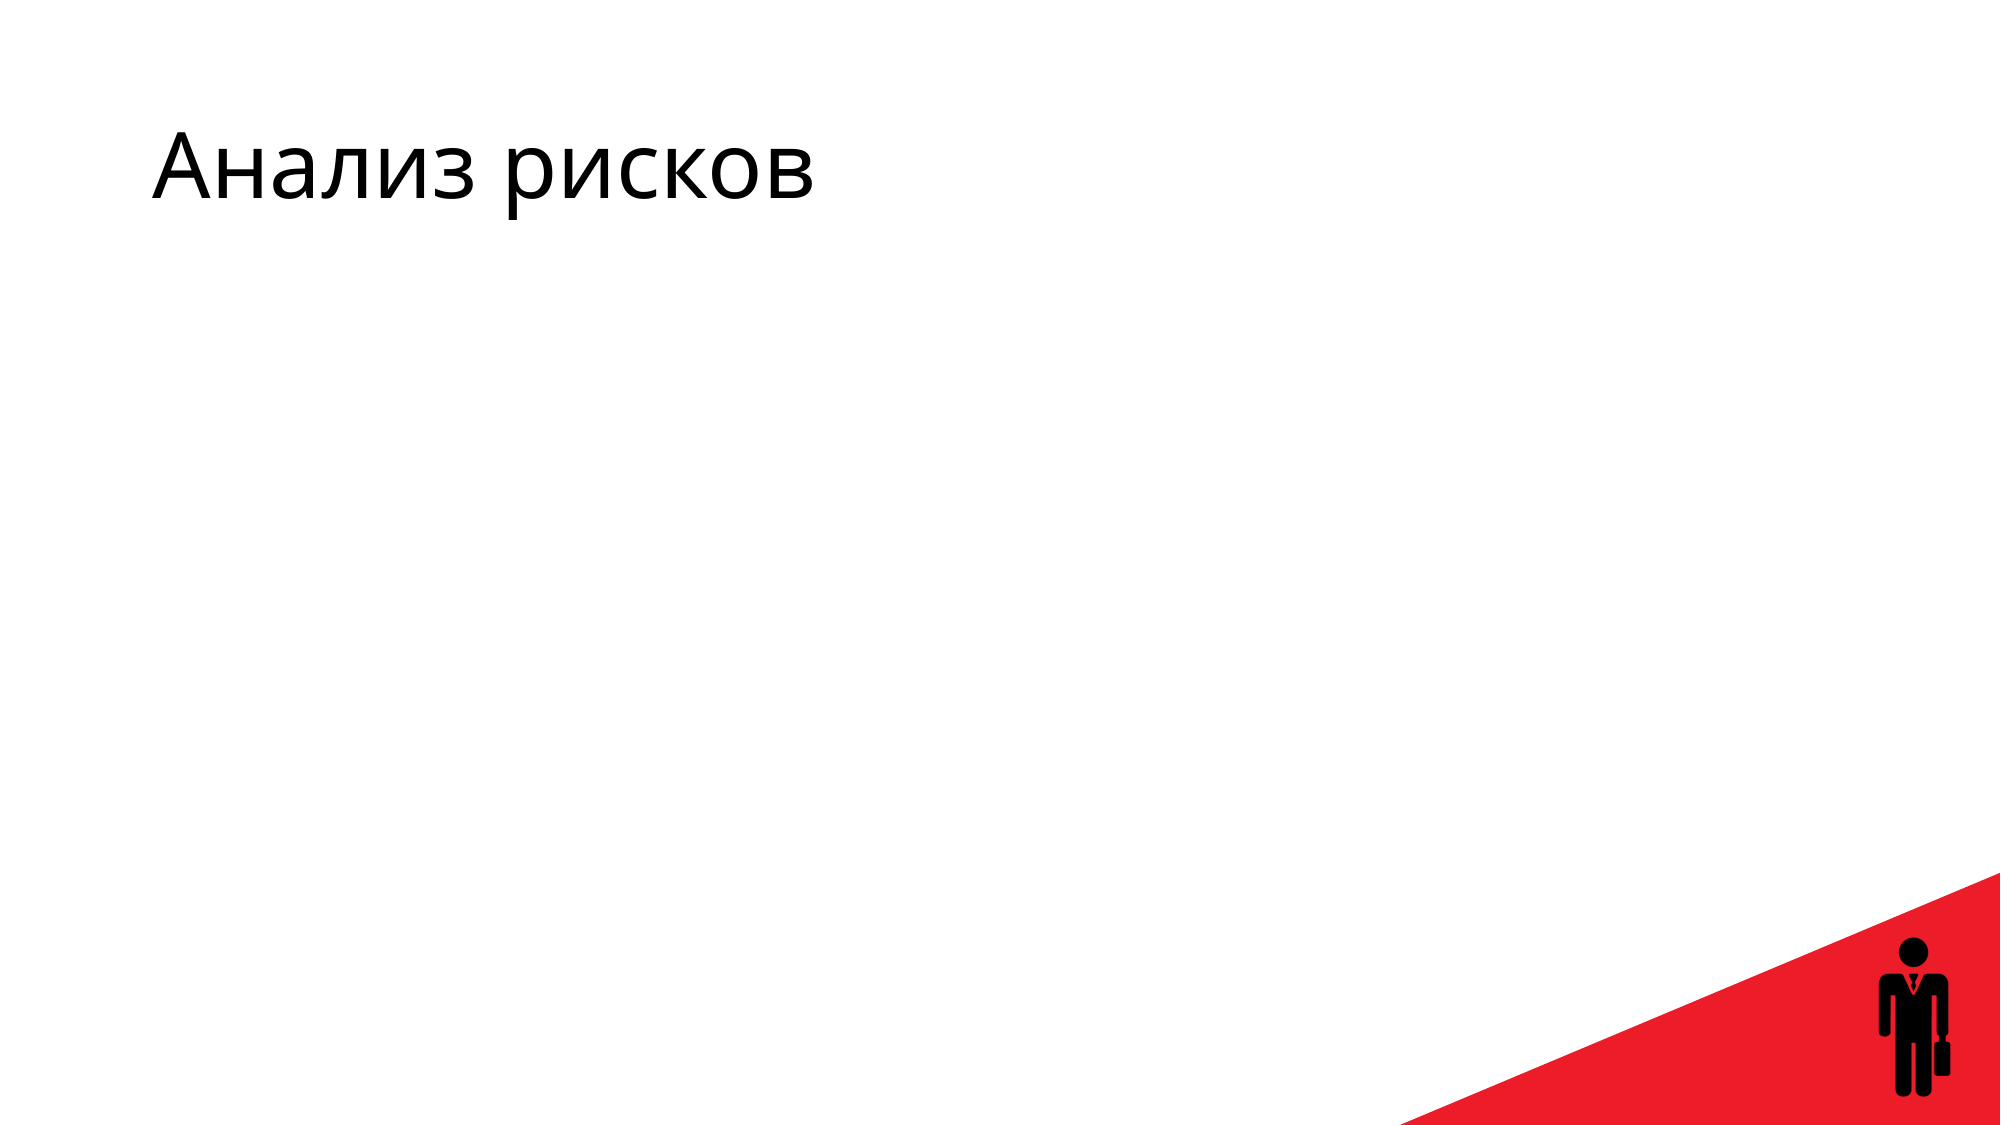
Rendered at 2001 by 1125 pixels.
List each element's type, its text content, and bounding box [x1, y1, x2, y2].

picture [1840, 931, 1989, 1103]
title Анализ рисков [137, 59, 1863, 278]
